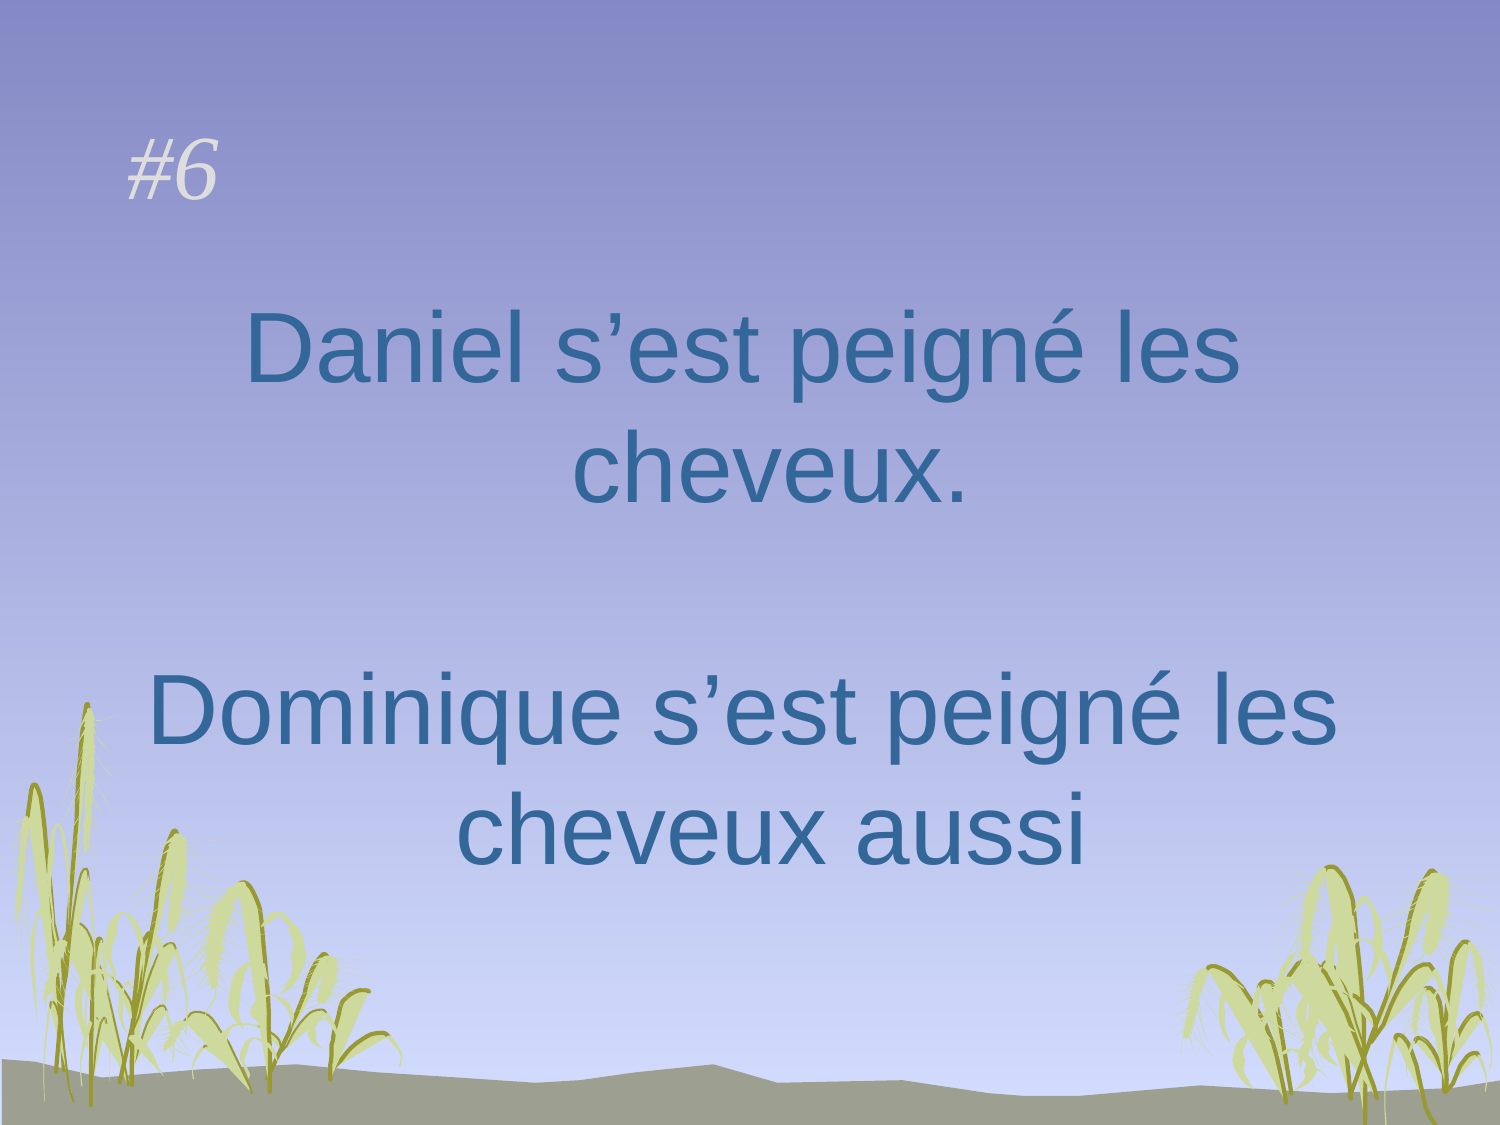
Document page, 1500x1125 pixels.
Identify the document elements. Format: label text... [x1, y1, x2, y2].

text_box Dominique s’est peigné les cheveux aussi [50, 637, 1438, 1000]
title #6 [112, 68, 1388, 257]
list Daniel s’est peigné les cheveux. [49, 274, 1438, 476]
